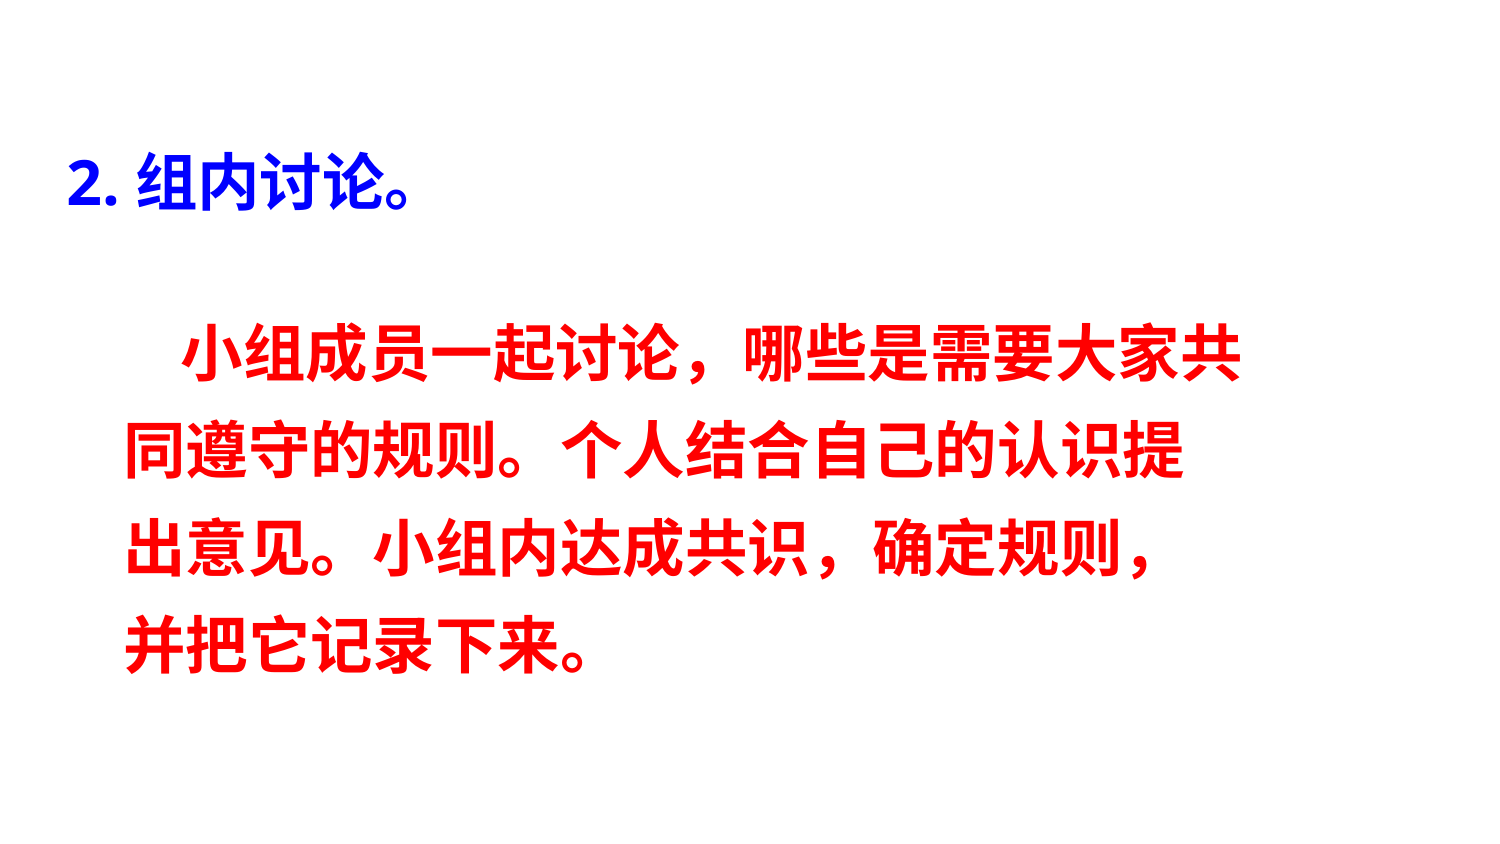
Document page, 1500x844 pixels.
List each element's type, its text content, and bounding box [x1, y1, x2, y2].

text_box 2.组内讨论。 [0, 113, 1357, 226]
text_box 小组成员一起讨论，哪些是需要大家共同遵守的规则。个人结合自己的认识提出意见。小组内达成共识，确定规则，并把它记录下来。 [111, 286, 1258, 687]
